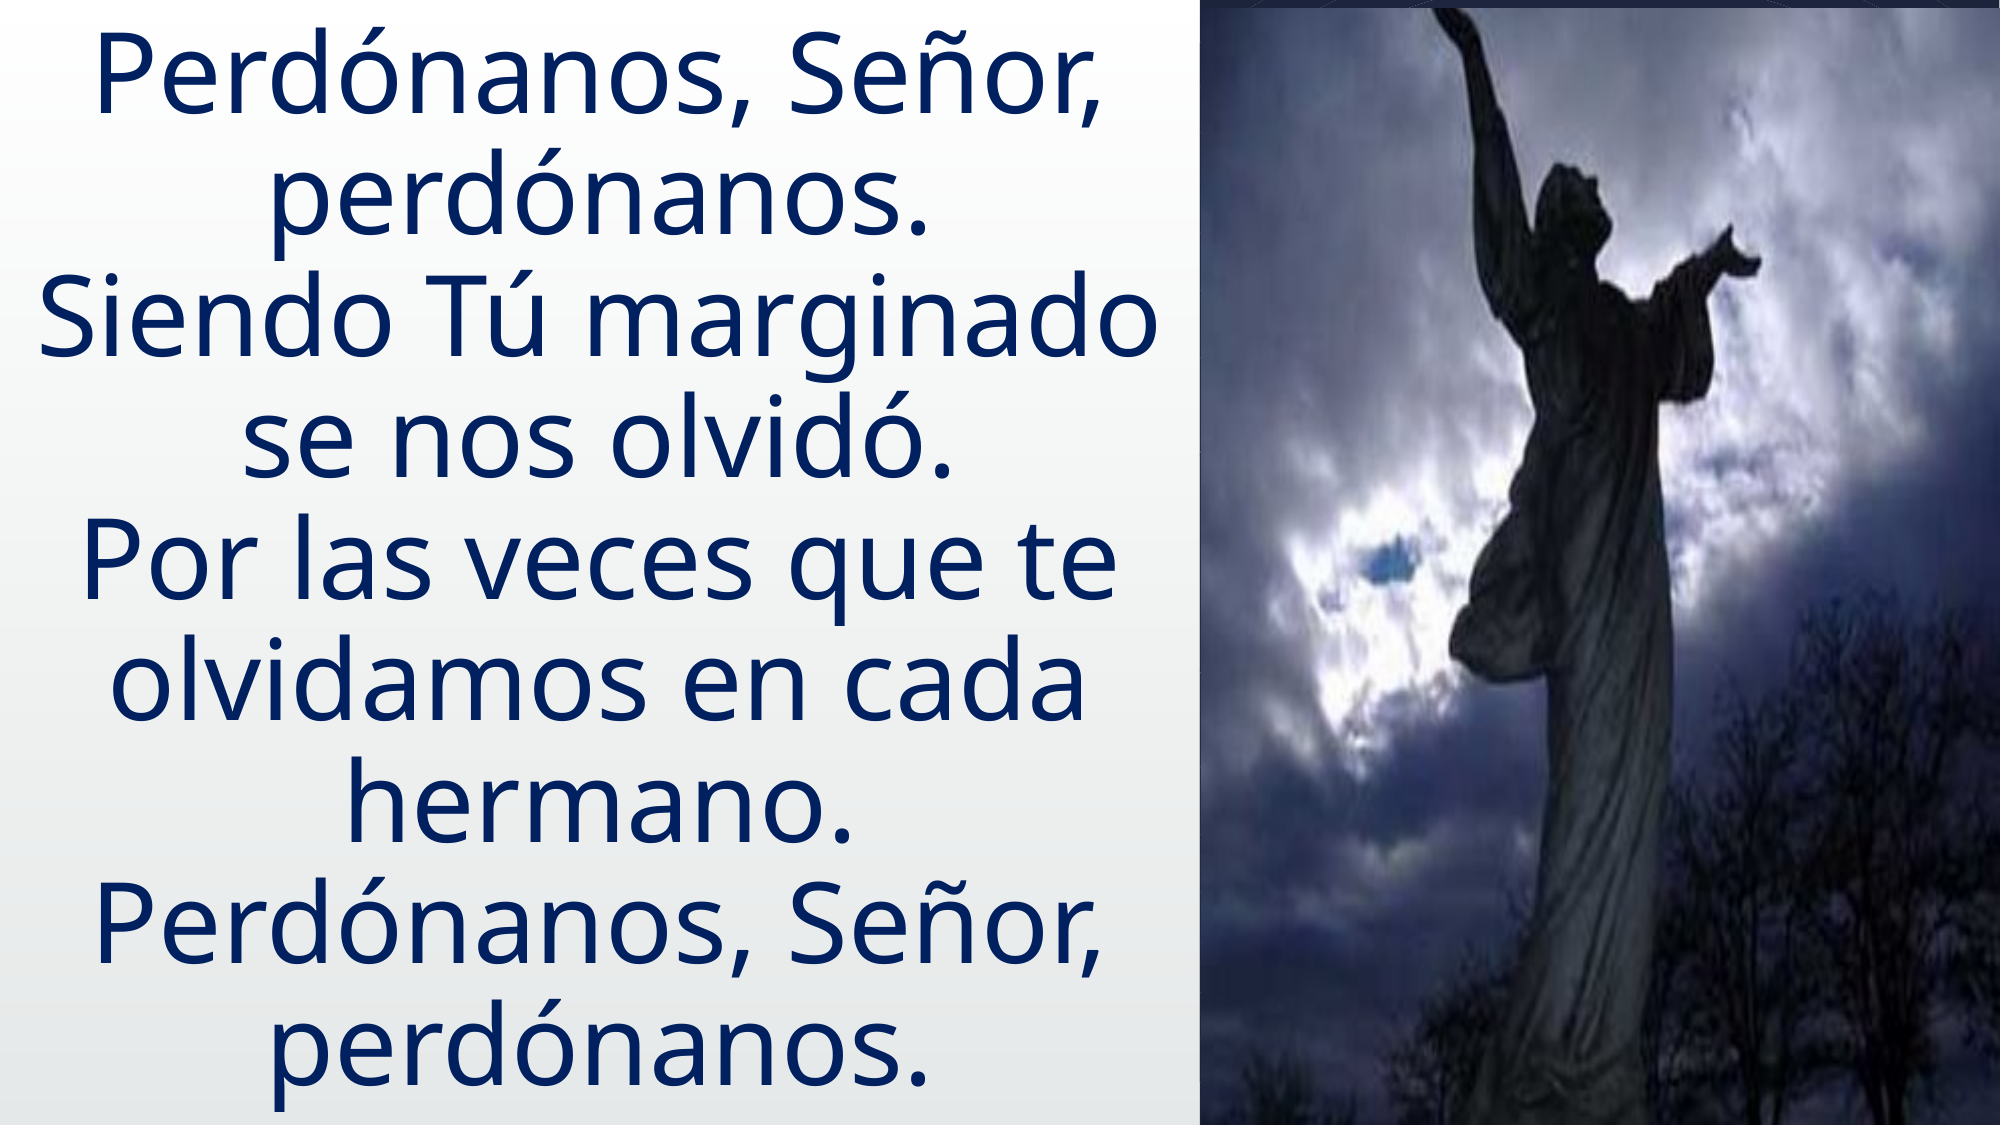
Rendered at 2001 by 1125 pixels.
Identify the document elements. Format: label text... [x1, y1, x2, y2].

title Perdónanos, Señor, perdónanos. Siendo Tú marginado se nos olvidó. Por las veces que te olvidamos en cada hermano. Perdónanos, Señor, perdónanos. [0, 0, 1201, 1125]
picture [1200, 8, 2000, 1125]
